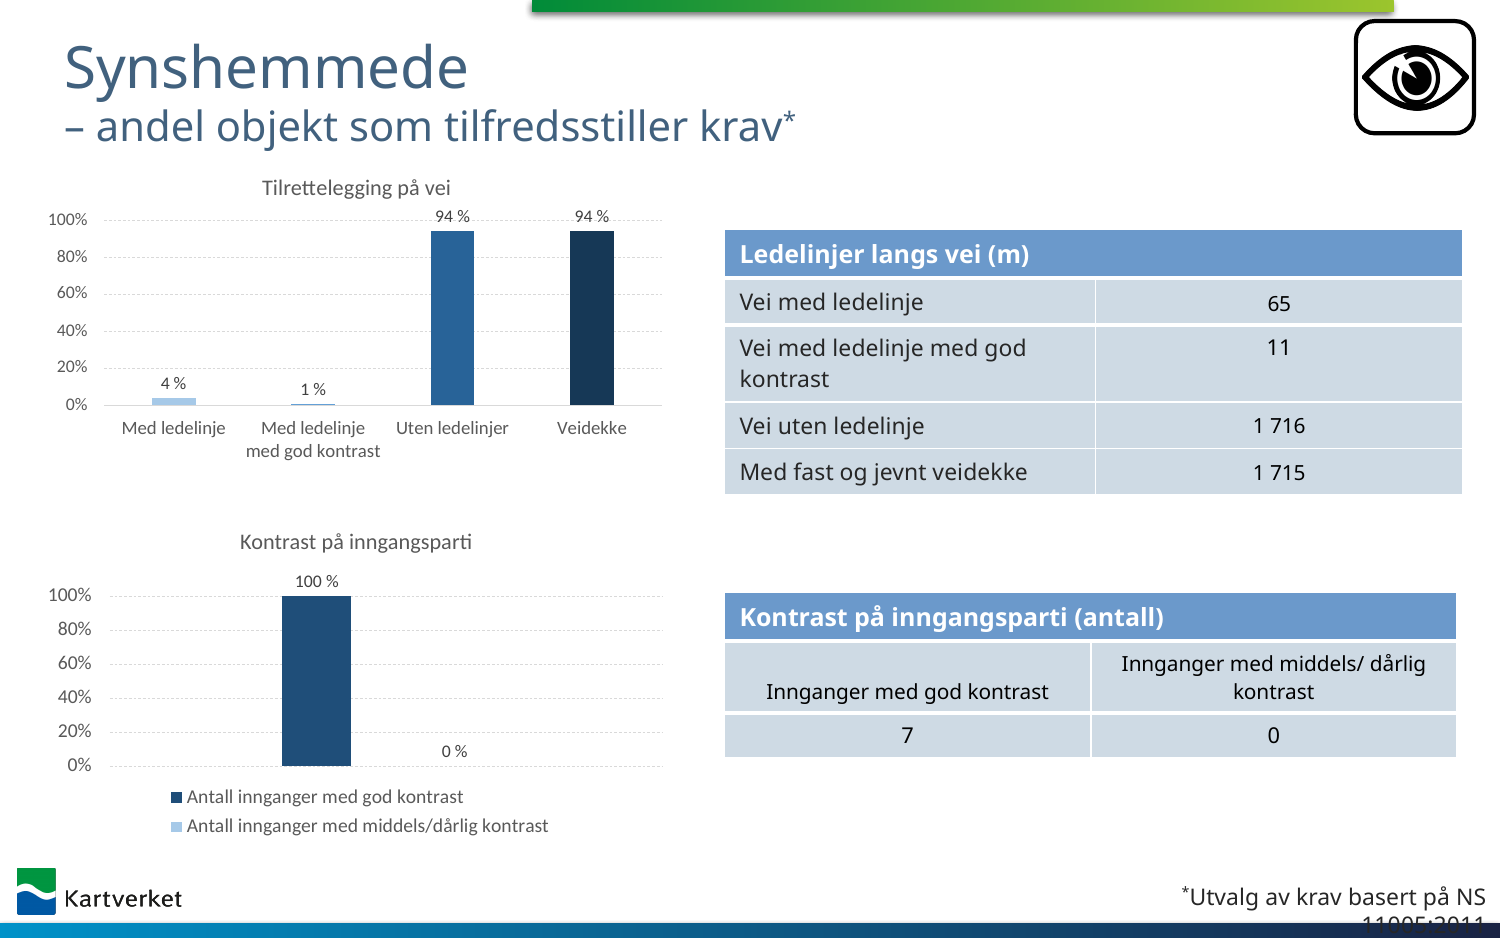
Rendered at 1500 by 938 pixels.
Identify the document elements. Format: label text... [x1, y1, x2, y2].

table_cell 7 [725, 715, 1090, 757]
table_cell 1 716 [1096, 403, 1462, 448]
table_cell 1 715 [1096, 449, 1462, 494]
picture [41, 520, 673, 846]
table_cell Innganger med middels/ dårlig kontrast [1092, 643, 1456, 711]
table_cell Med fast og jevnt veidekke [725, 449, 1095, 494]
text_box *Utvalg av krav basert på NS 11005:2011 [1068, 873, 1500, 938]
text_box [1355, 20, 1475, 134]
table_header Kontrast på inngangsparti (antall) [725, 593, 1456, 639]
text_box Synshemmede – andel objekt som tilfredsstiller krav* [49, 24, 1431, 158]
picture [41, 166, 673, 492]
table_header Ledelinjer langs vei (m) [725, 230, 1462, 276]
table_cell Vei med ledelinje med god kontrast [725, 327, 1095, 401]
table_cell Vei med ledelinje [725, 280, 1095, 323]
table_cell 65 [1096, 280, 1462, 323]
table_cell 11 [1096, 327, 1462, 401]
table_cell Vei uten ledelinje [725, 403, 1095, 448]
table_cell Innganger med god kontrast [725, 643, 1090, 711]
table_cell 0 [1092, 715, 1456, 757]
